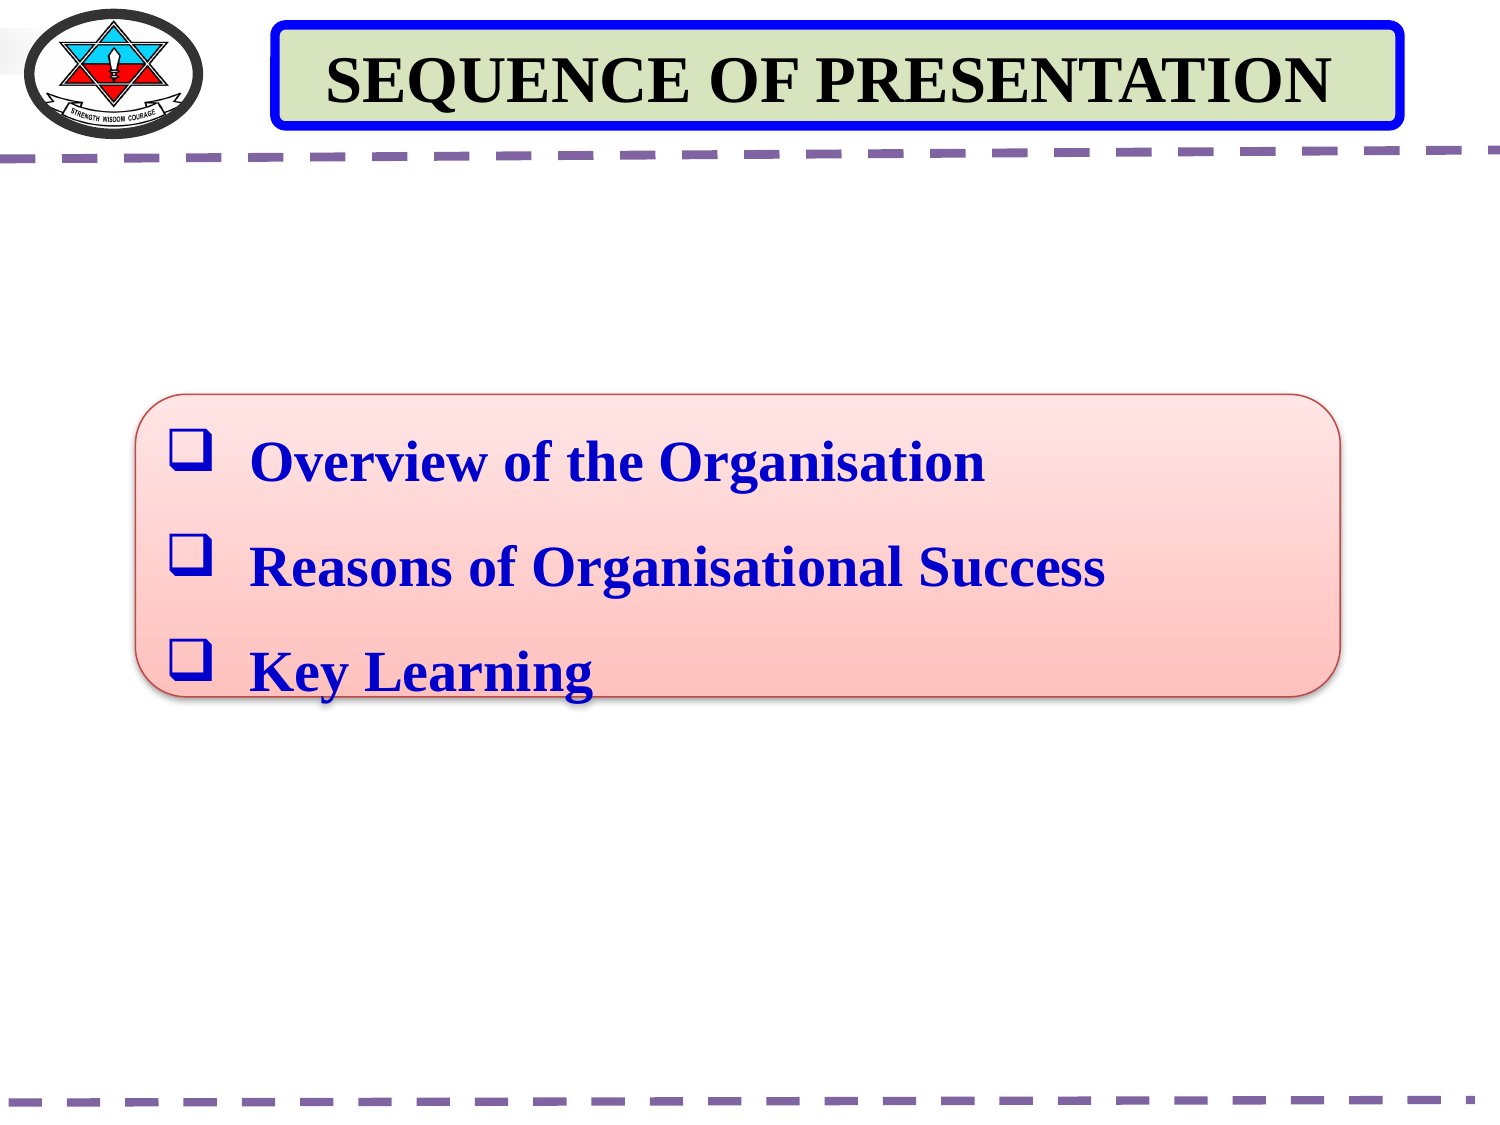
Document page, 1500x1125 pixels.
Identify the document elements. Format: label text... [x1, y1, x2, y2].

picture [35, 20, 192, 128]
text_box Overview of the Organisation Reasons of Organisational Success Key Learning [134, 393, 1342, 698]
text_box SEQUENCE OF PRESENTATION [274, 24, 1400, 126]
